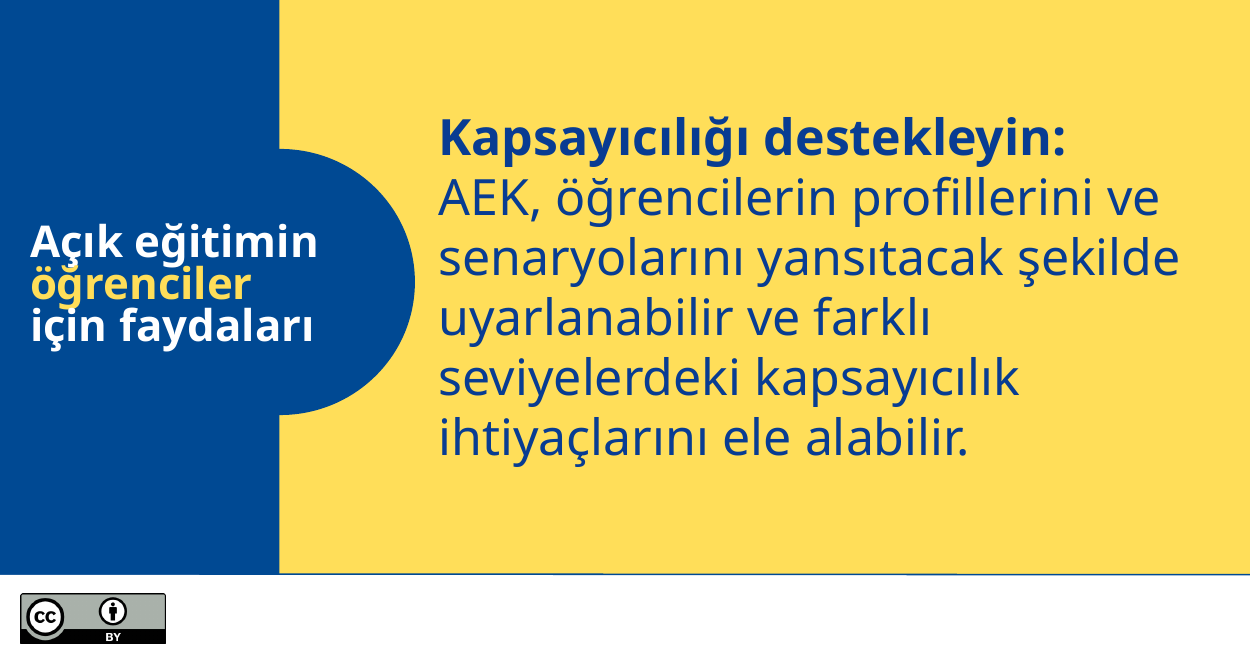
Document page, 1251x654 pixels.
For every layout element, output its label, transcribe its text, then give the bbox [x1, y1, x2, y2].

text_box [0, 0, 280, 573]
picture [20, 592, 166, 645]
text_box [167, 148, 415, 416]
text_box Kapsayıcılığı destekleyin: AEK, öğrencilerin profillerini ve senaryolarını yansıtacak şekilde uyarlanabilir ve farklı seviyelerdeki kapsayıcılık ihtiyaçlarını ele alabilir. [423, 90, 1203, 481]
text_box [0, 582, 1250, 654]
text_box Açık eğitimin öğrenciler için faydaları [15, 209, 356, 366]
